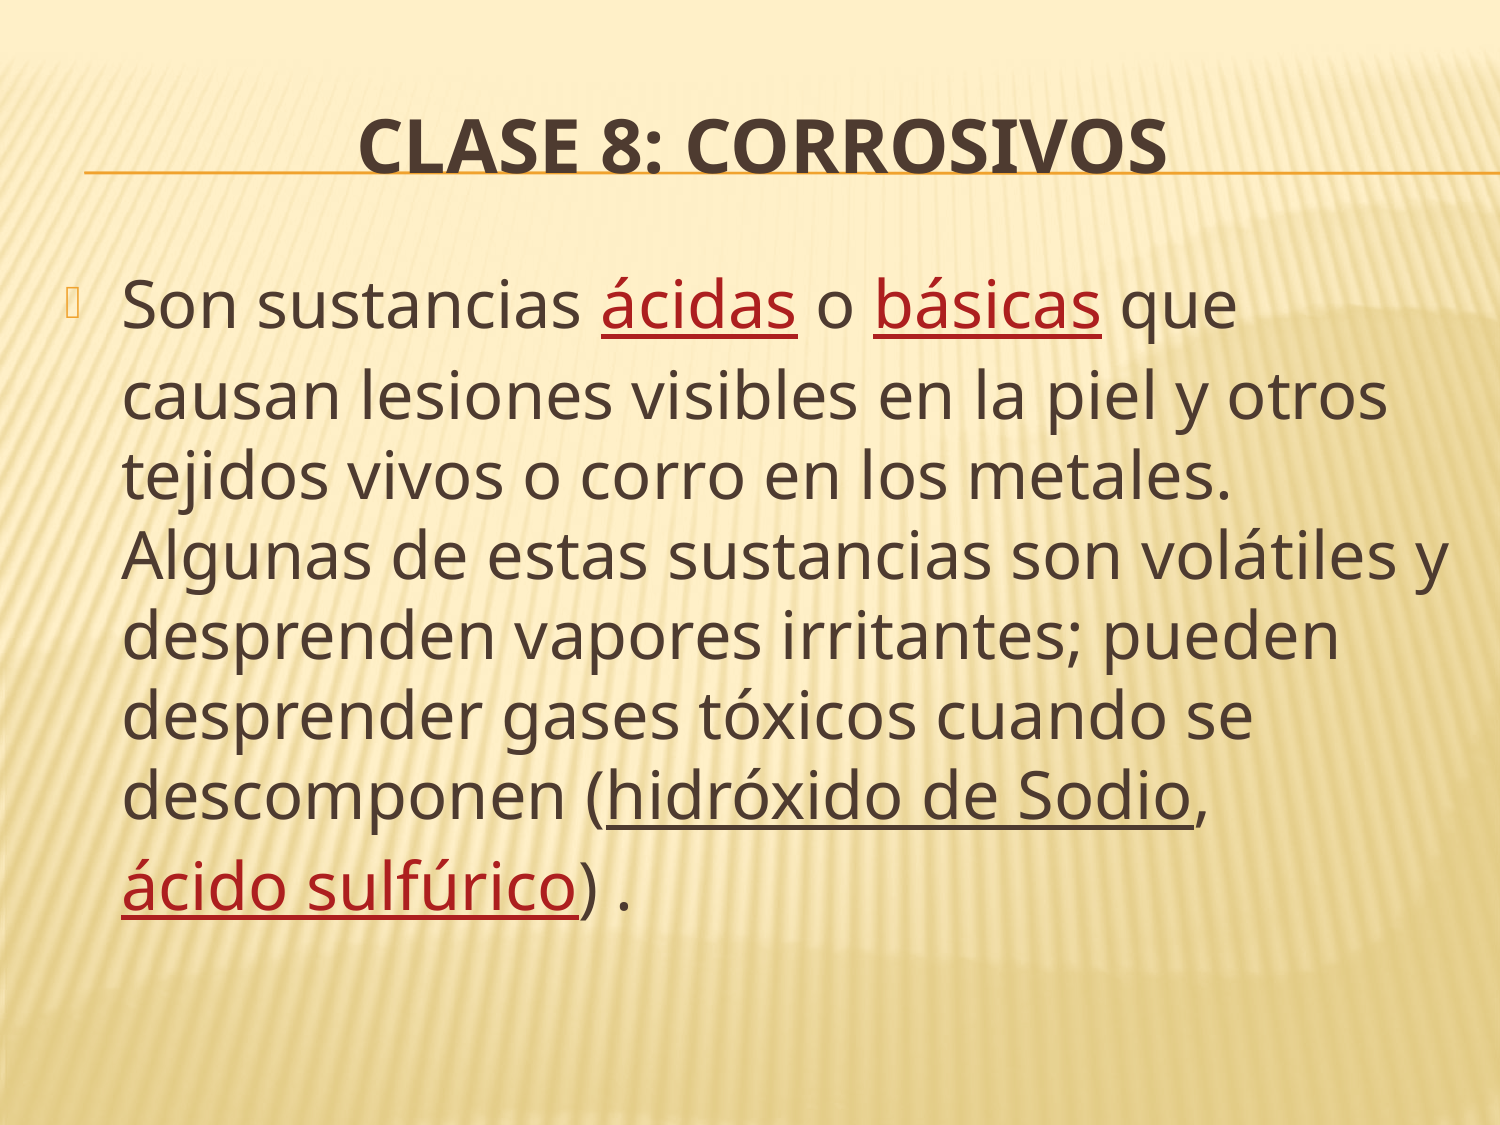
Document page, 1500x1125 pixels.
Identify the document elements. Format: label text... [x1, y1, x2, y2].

list Son sustancias ácidas o básicas que causan lesiones visibles en la piel y otros tejidos vivos o corro en los metales. Algunas de estas sustancias son volátiles y desprenden vapores irritantes; pueden desprender gases tóxicos cuando se descomponen (hidróxido de Sodio, ácido sulfúrico) . [50, 254, 1475, 998]
title Clase 8: Corrosivos [50, 75, 1475, 213]
